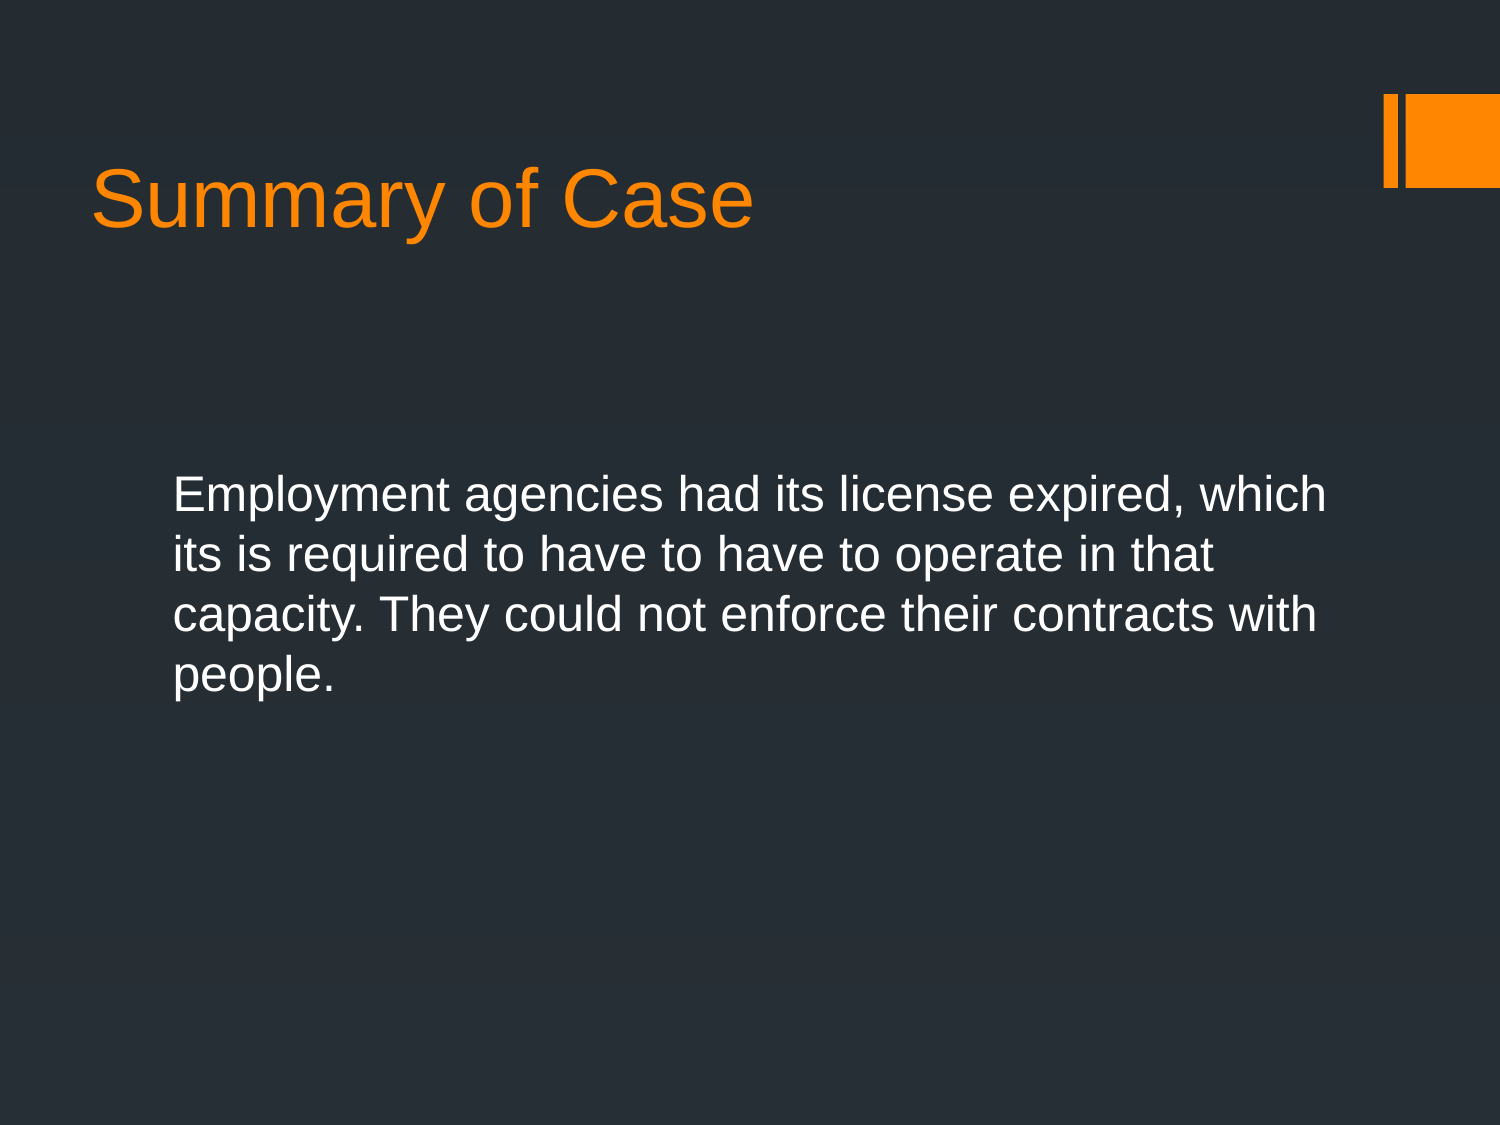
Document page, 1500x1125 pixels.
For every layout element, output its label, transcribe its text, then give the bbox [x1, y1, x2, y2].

title Summary of Case [75, 62, 1275, 252]
list Employment agencies had its license expired, which its is required to have to have to operate in that capacity. They could not enforce their contracts with people. [150, 454, 1350, 1035]
